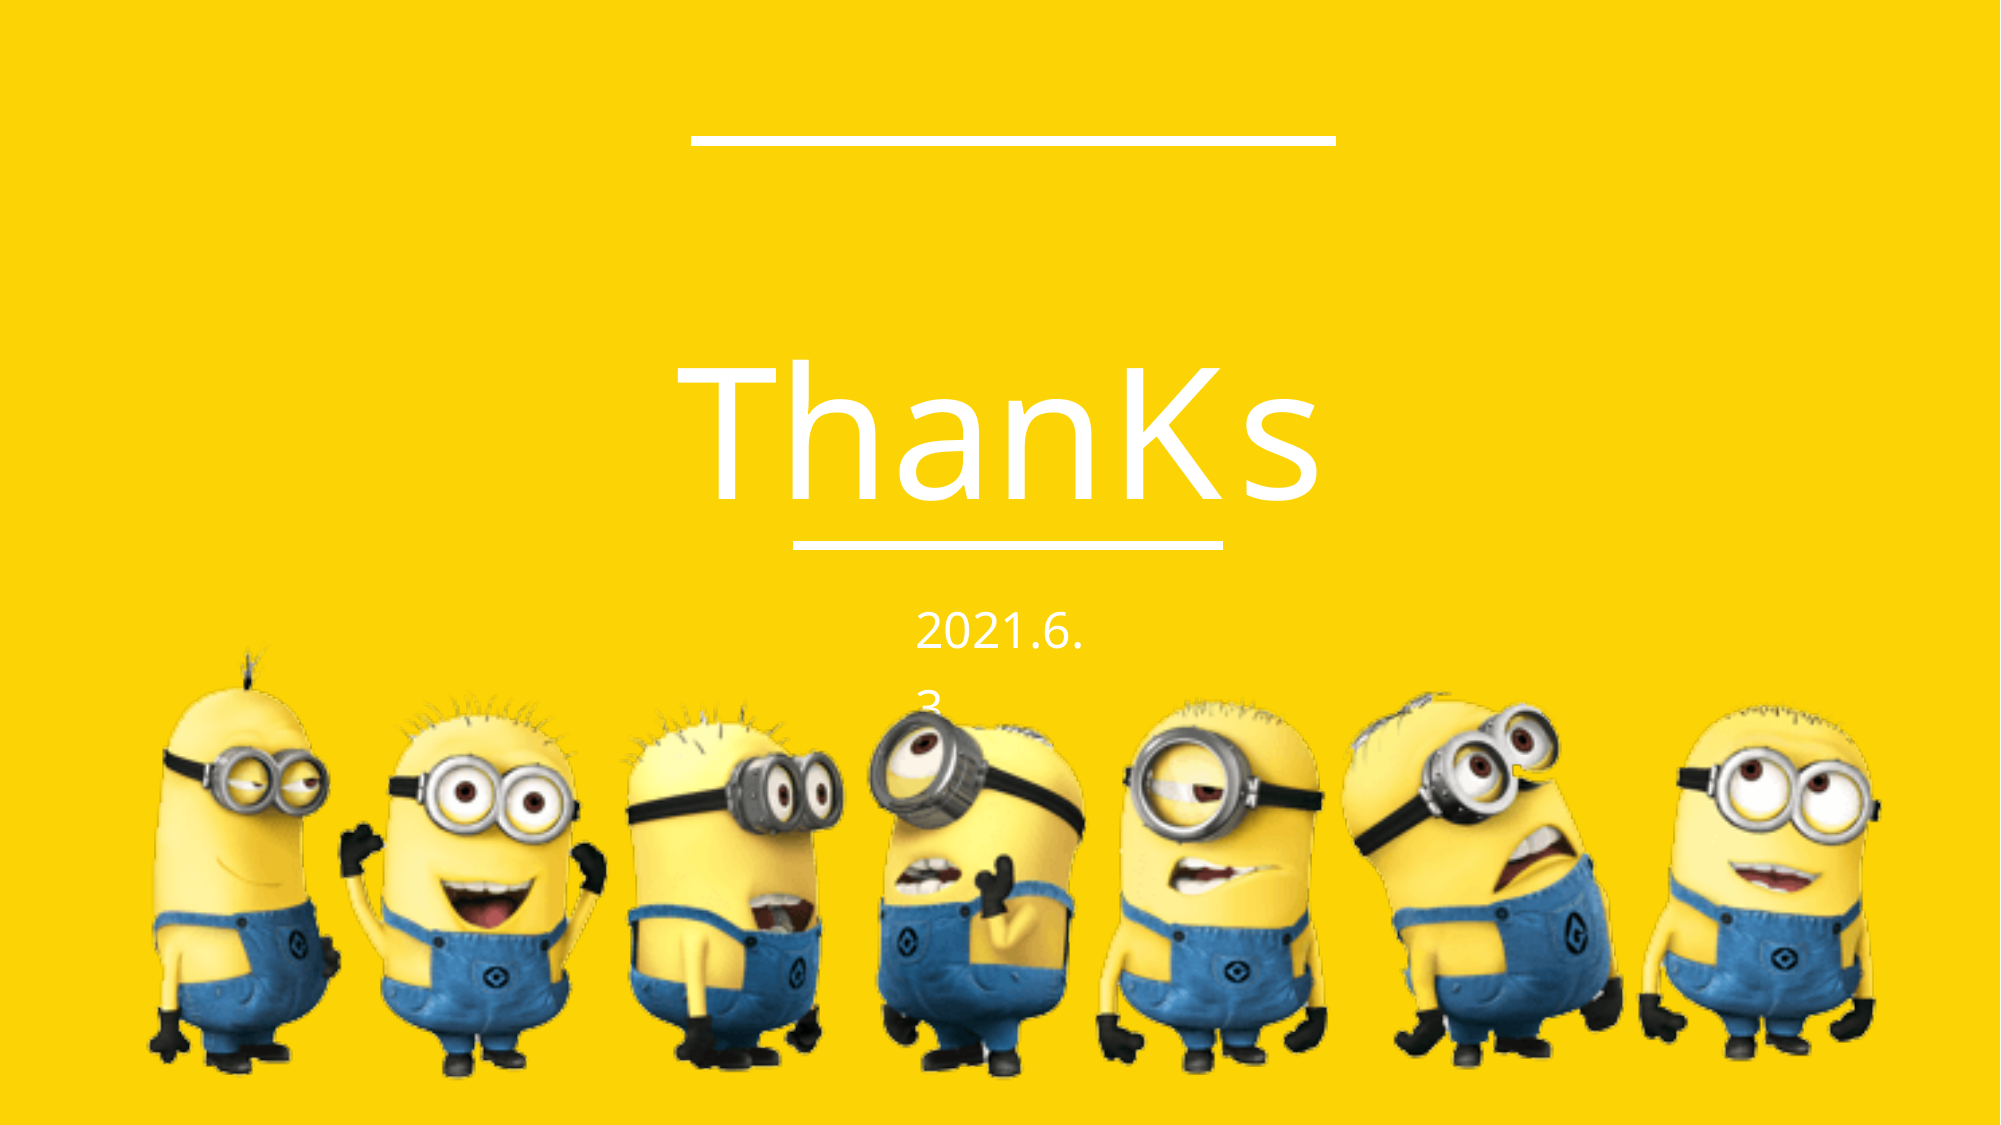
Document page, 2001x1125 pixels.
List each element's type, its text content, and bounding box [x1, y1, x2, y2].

text_box K [1094, 308, 1222, 427]
text_box s [1222, 308, 1392, 427]
picture [129, 427, 1898, 1109]
text_box Than [661, 308, 1094, 427]
